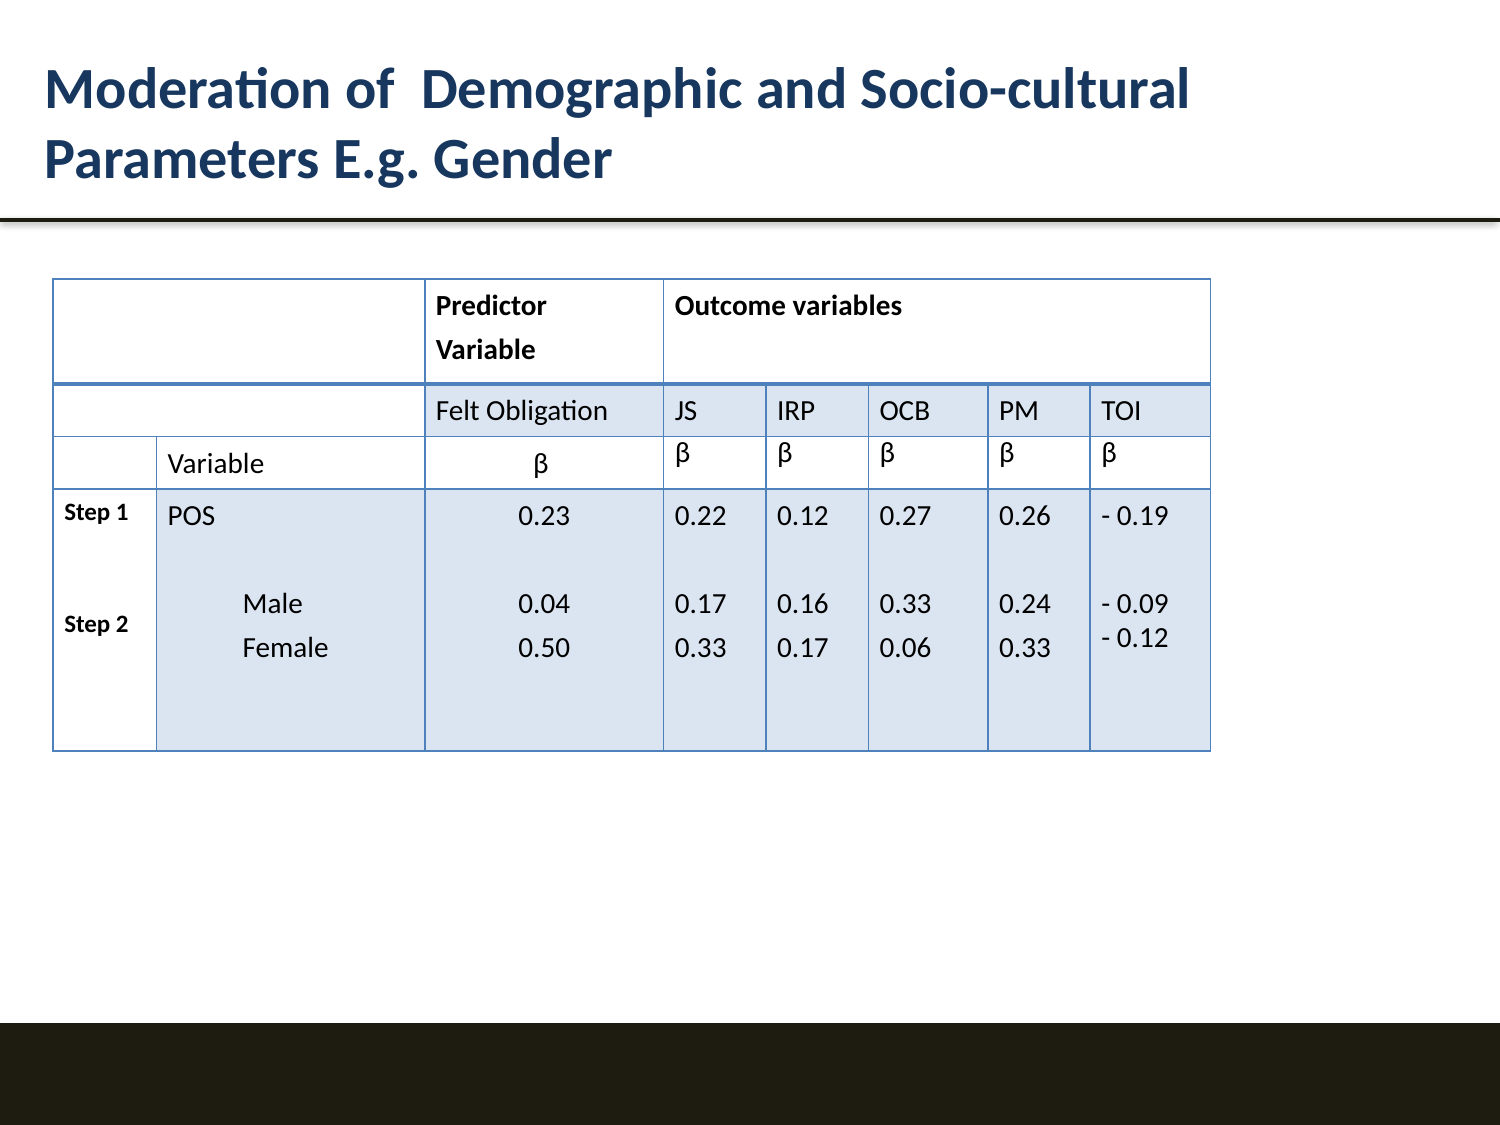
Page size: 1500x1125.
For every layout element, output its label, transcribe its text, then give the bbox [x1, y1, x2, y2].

table_cell 0.26 0.24 0.33 [989, 490, 1089, 750]
table_cell β [869, 437, 987, 488]
table_cell IRP [767, 386, 868, 436]
table_cell POS Male Female [157, 490, 424, 750]
table_header Outcome variables [664, 280, 1210, 382]
table_cell [54, 386, 424, 436]
table_cell β [989, 437, 1089, 488]
table_cell β [767, 437, 868, 488]
table_cell β [1091, 437, 1210, 488]
table_header Predictor Variable [426, 280, 663, 382]
table_cell OCB [869, 386, 987, 436]
table_cell 0.22 0.17 0.33 [664, 490, 765, 750]
table_header [54, 280, 424, 382]
table_cell β [426, 437, 663, 488]
table_cell PM [989, 386, 1089, 436]
table_cell - 0.19 - 0.09 - 0.12 [1091, 490, 1210, 750]
table_cell Variable [157, 437, 424, 488]
text_box Moderation of Demographic and Socio-cultural Parameters E.g. Gender [30, 42, 1388, 198]
table_cell Step 1 Step 2 [54, 490, 156, 750]
table_cell 0.23 0.04 0.50 [426, 490, 663, 750]
table_cell [54, 437, 156, 488]
table_cell 0.27 0.33 0.06 [869, 490, 987, 750]
table_cell β [664, 437, 765, 488]
text_box [0, 1021, 1500, 1125]
table_cell JS [664, 386, 765, 436]
table_cell TOI [1091, 386, 1210, 436]
table_cell Felt Obligation [426, 386, 663, 436]
table_cell 0.12 0.16 0.17 [767, 490, 868, 750]
